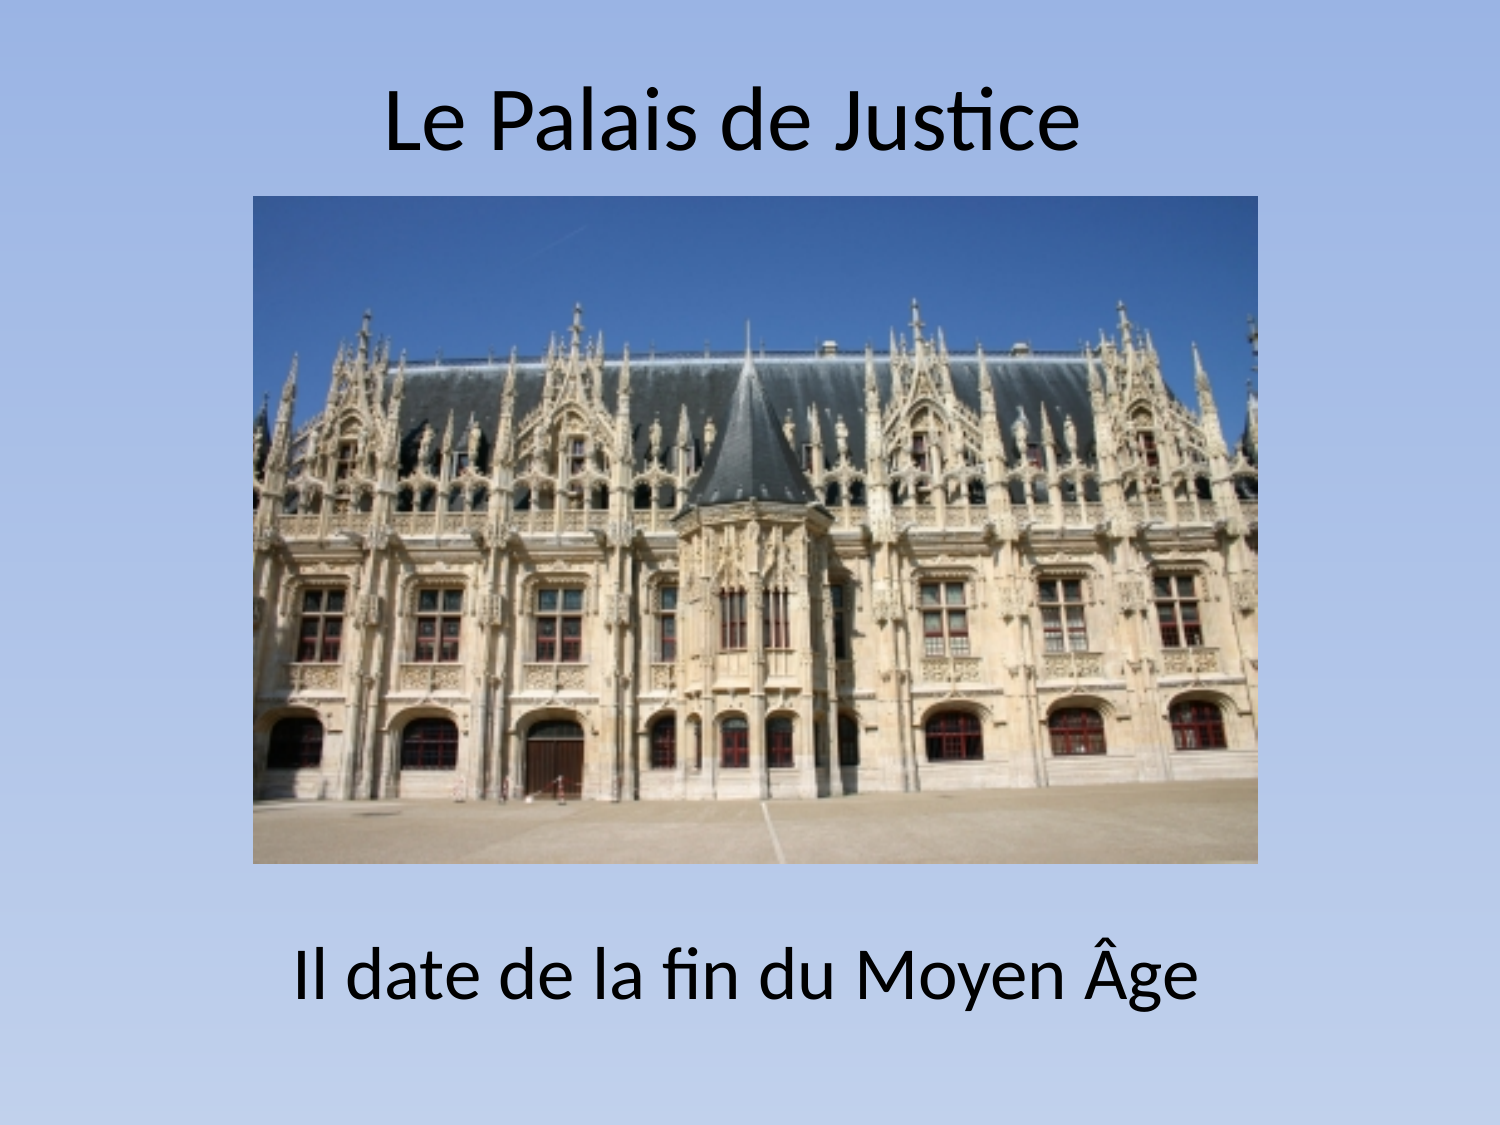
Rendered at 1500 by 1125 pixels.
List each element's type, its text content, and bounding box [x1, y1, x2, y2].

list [253, 195, 1259, 865]
title Le Palais de Justice [135, 30, 1331, 198]
text_box Il date de la fin du Moyen Âge [277, 916, 1235, 1022]
